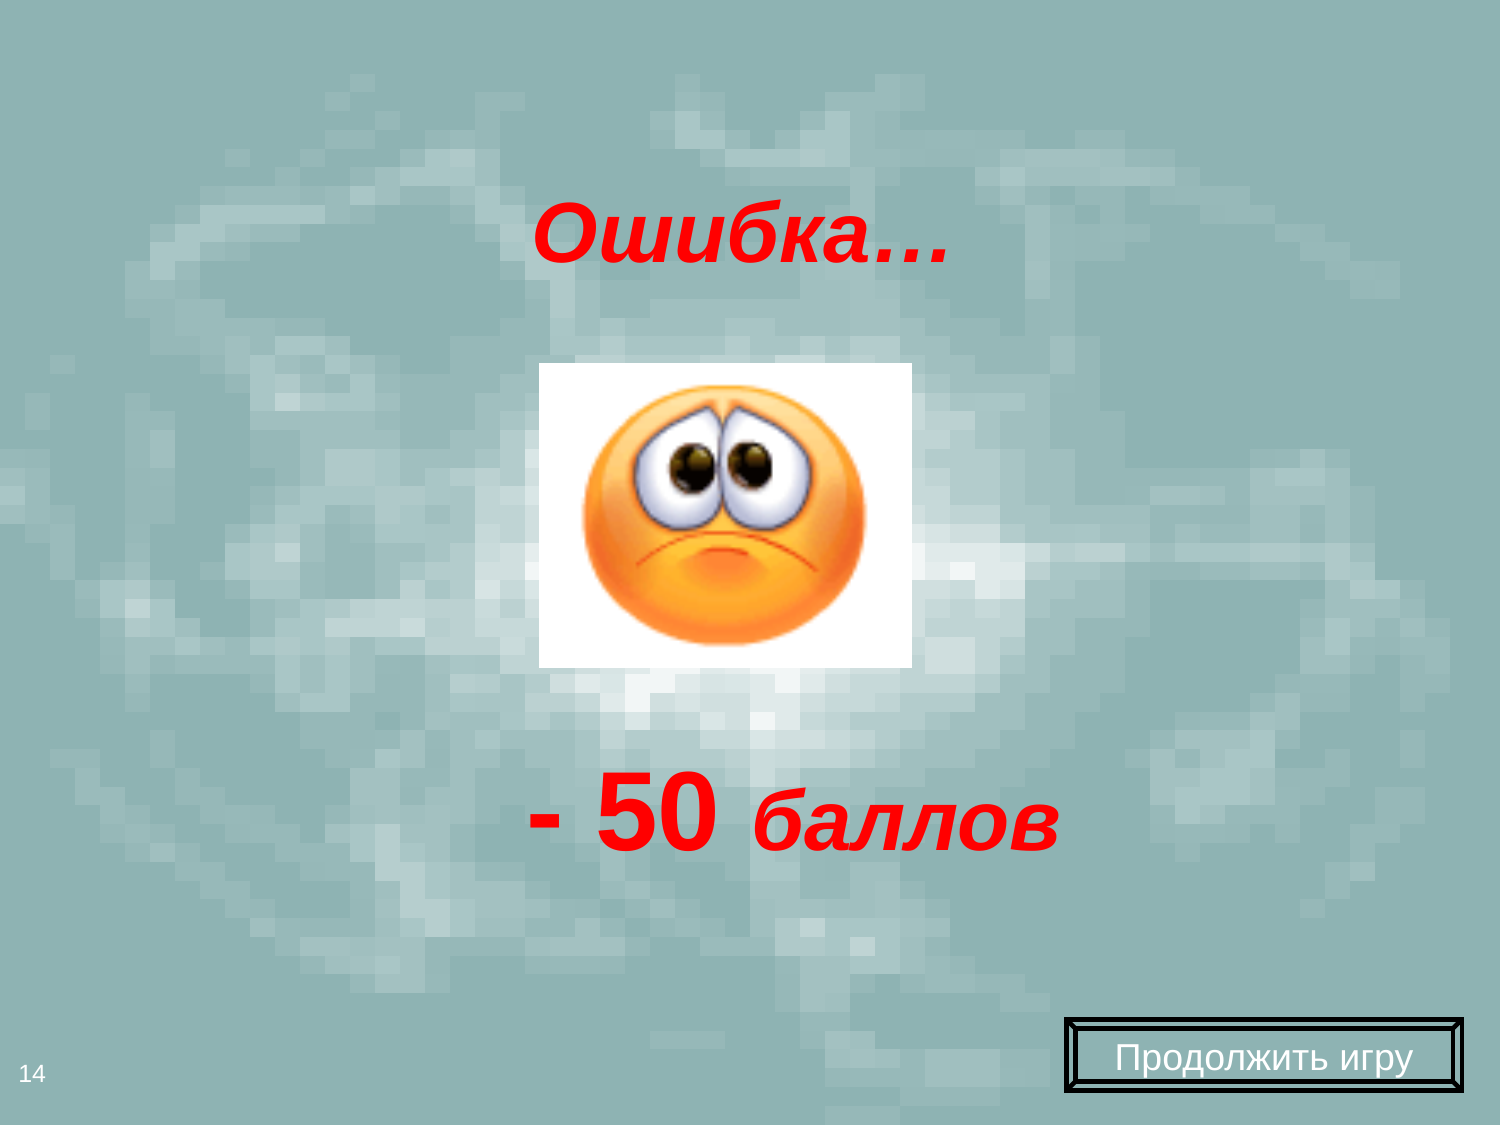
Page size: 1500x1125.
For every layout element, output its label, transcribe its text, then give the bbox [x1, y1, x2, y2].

text_box - 50 баллов [480, 621, 1190, 881]
text_box Ошибка… [460, 128, 1029, 288]
picture [538, 363, 912, 669]
text_box А) Ель, сосна [1068, 1020, 1460, 1028]
text_box А) Н. М. Верзилин [1067, 1020, 1075, 1089]
text_box 14 [0, 1049, 65, 1109]
text_box Продолжить игру [1066, 1019, 1462, 1091]
